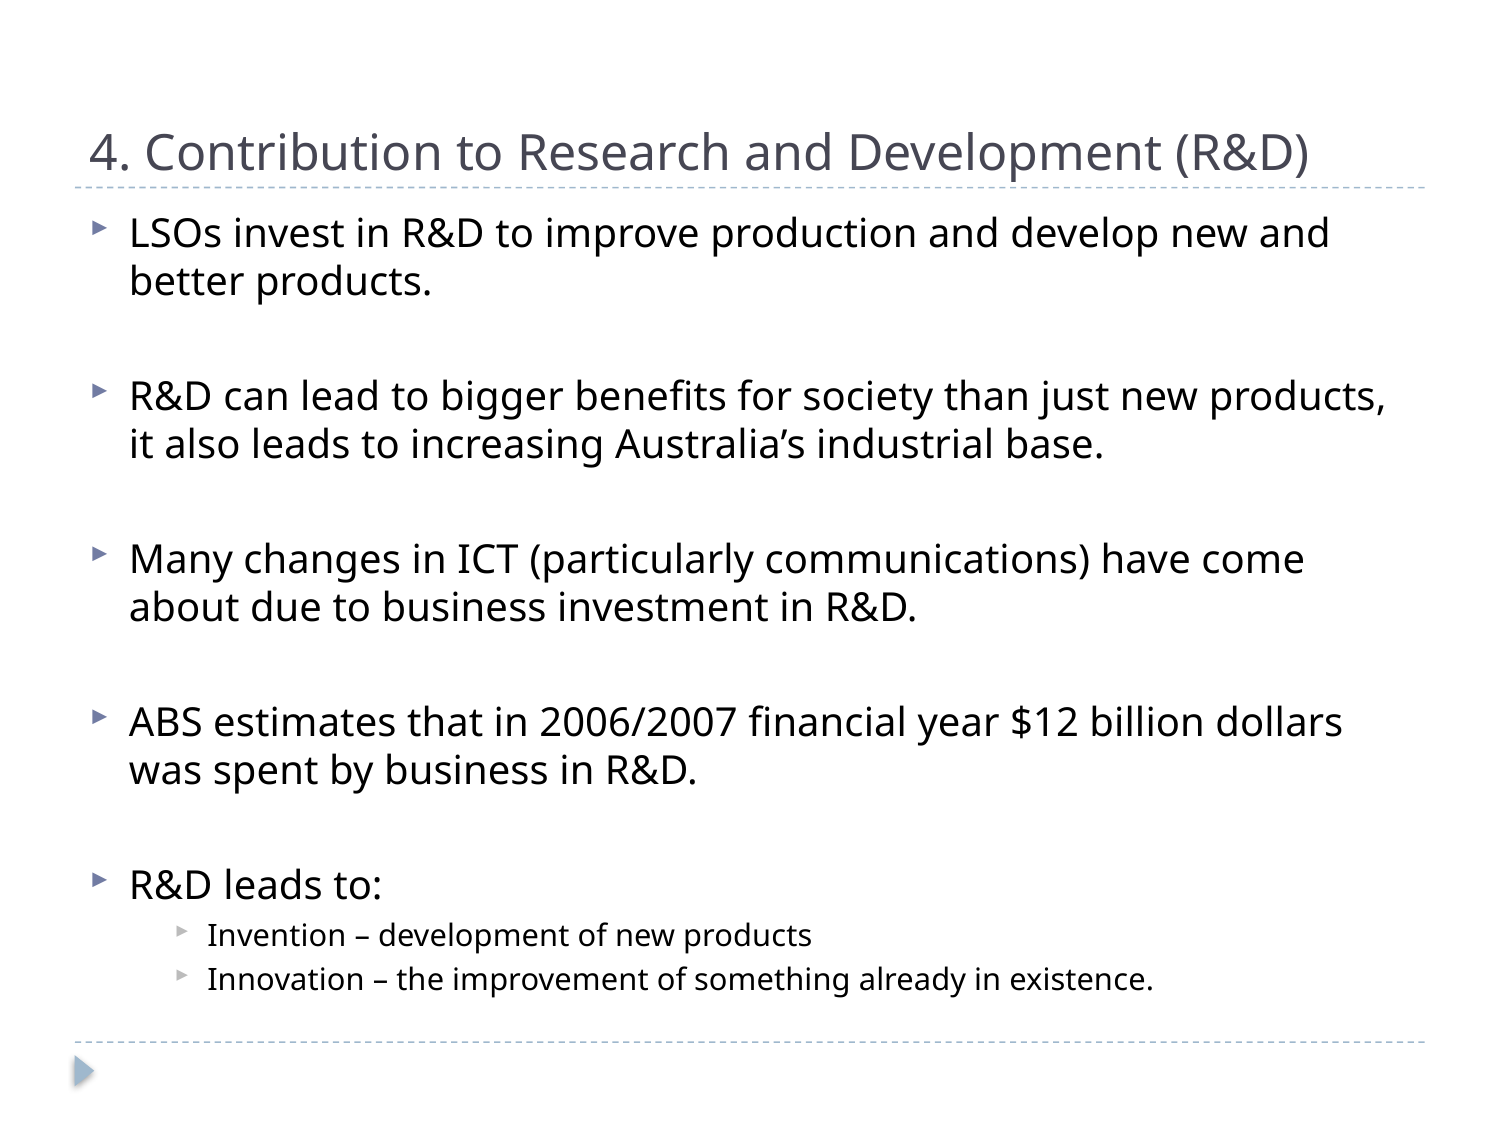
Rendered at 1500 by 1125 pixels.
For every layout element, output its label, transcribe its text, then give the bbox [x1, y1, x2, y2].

list LSOs invest in R&D to improve production and develop new and better products. R&D can lead to bigger benefits for society than just new products, it also leads to increasing Australia’s industrial base. Many changes in ICT (particularly communications) have come about due to business investment in R&D. ABS estimates that in 2006/2007 financial year $12 billion dollars was spent by business in R&D. R&D leads to: Invention – development of new products Innovation – the improvement of something already in existence. [75, 200, 1425, 1010]
title 4. Contribution to Research and Development (R&D) [75, 24, 1425, 188]
